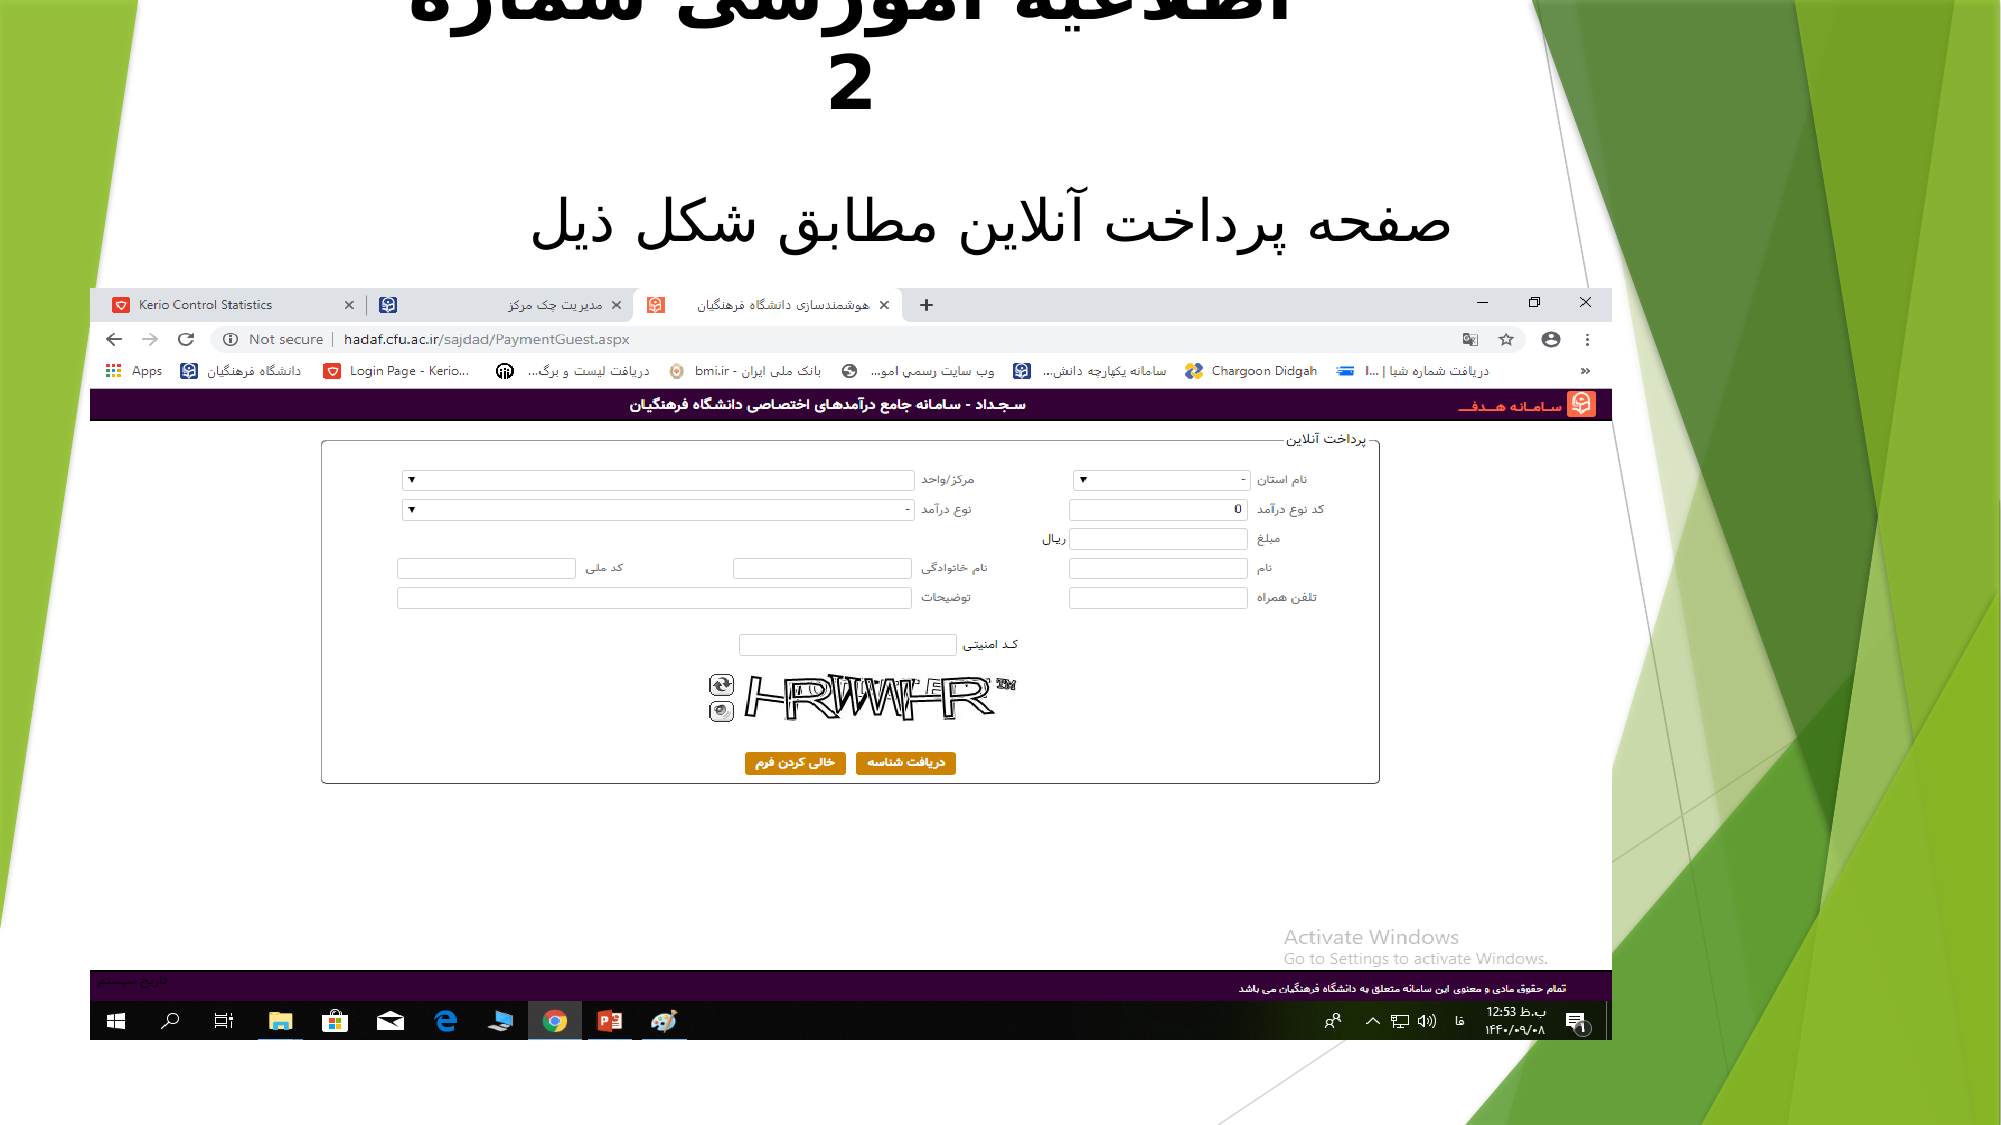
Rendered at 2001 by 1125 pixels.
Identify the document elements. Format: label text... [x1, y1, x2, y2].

picture [90, 287, 1613, 1040]
subtitle صفحه پرداخت آنلاین مطابق شکل ذیل [214, 176, 1489, 286]
title اطلاعیه آموزشی شماره 2 [386, 51, 1317, 176]
